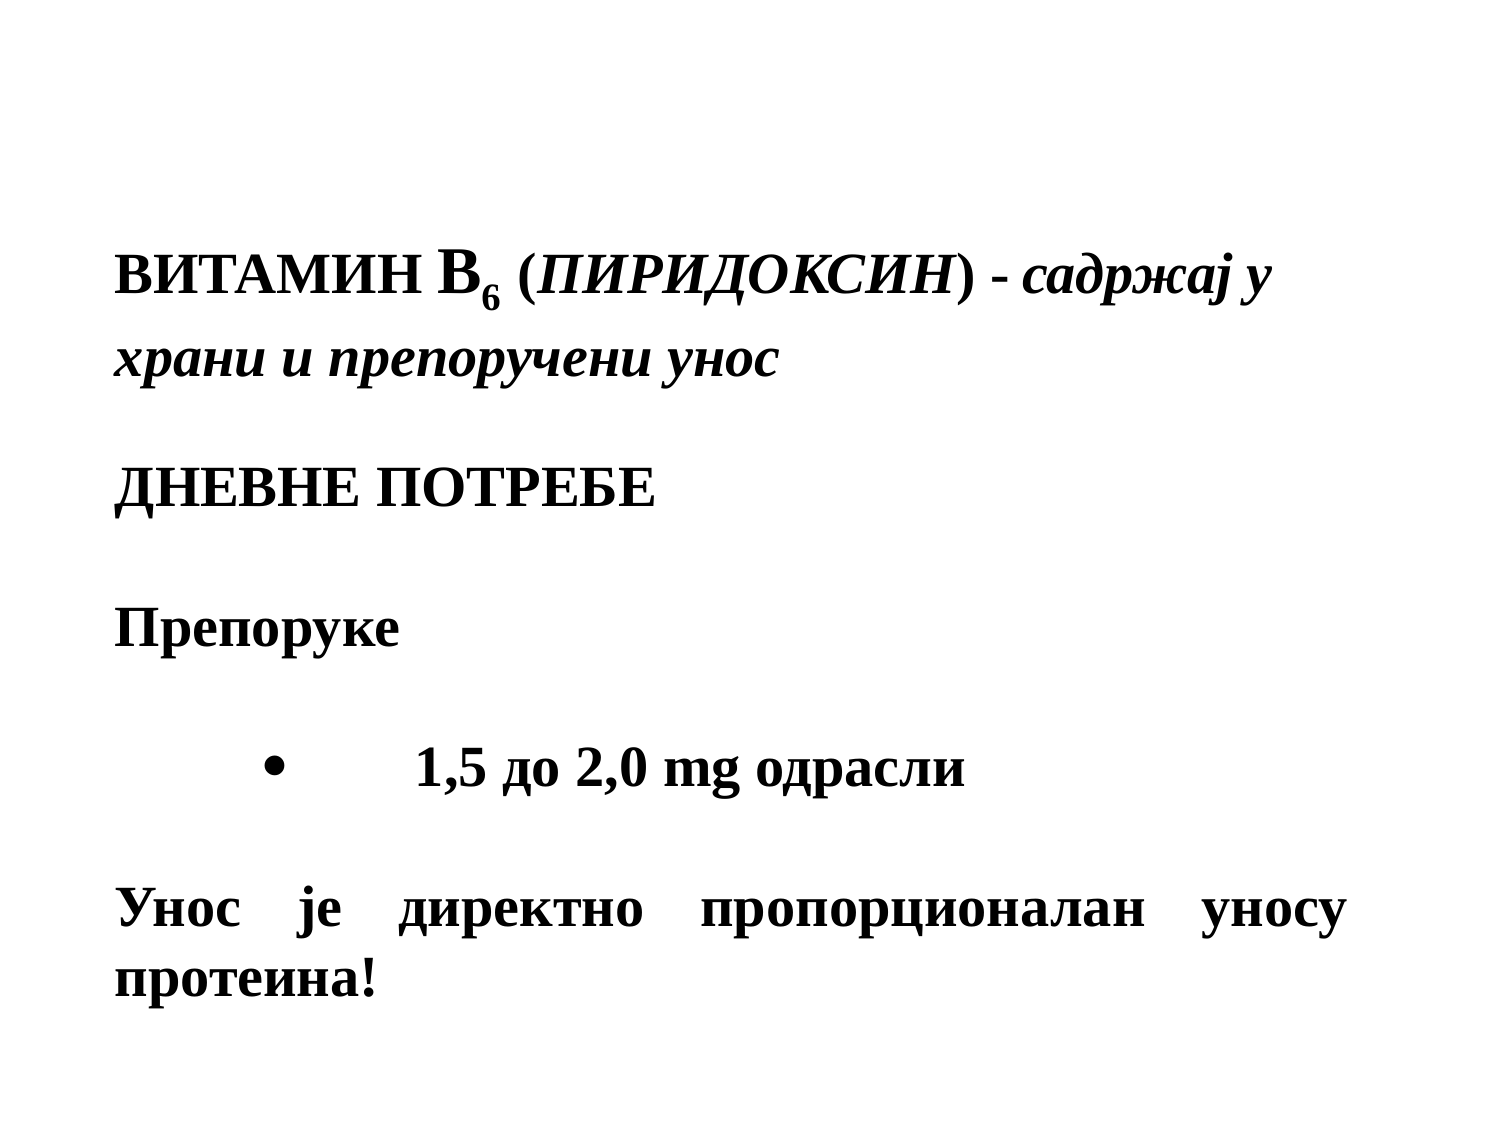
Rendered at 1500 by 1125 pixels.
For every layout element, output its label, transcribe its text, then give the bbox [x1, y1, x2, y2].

text_box ВИТАМИН B6 (ПИРИДОКСИН) - садржај у храни и препоручени унос ДНЕВНЕ ПОТРЕБЕ Препоруке · 1,5 до 2,0 mg одрасли Унос је директно пропорционалан уносу протеина! [100, 219, 1363, 1016]
